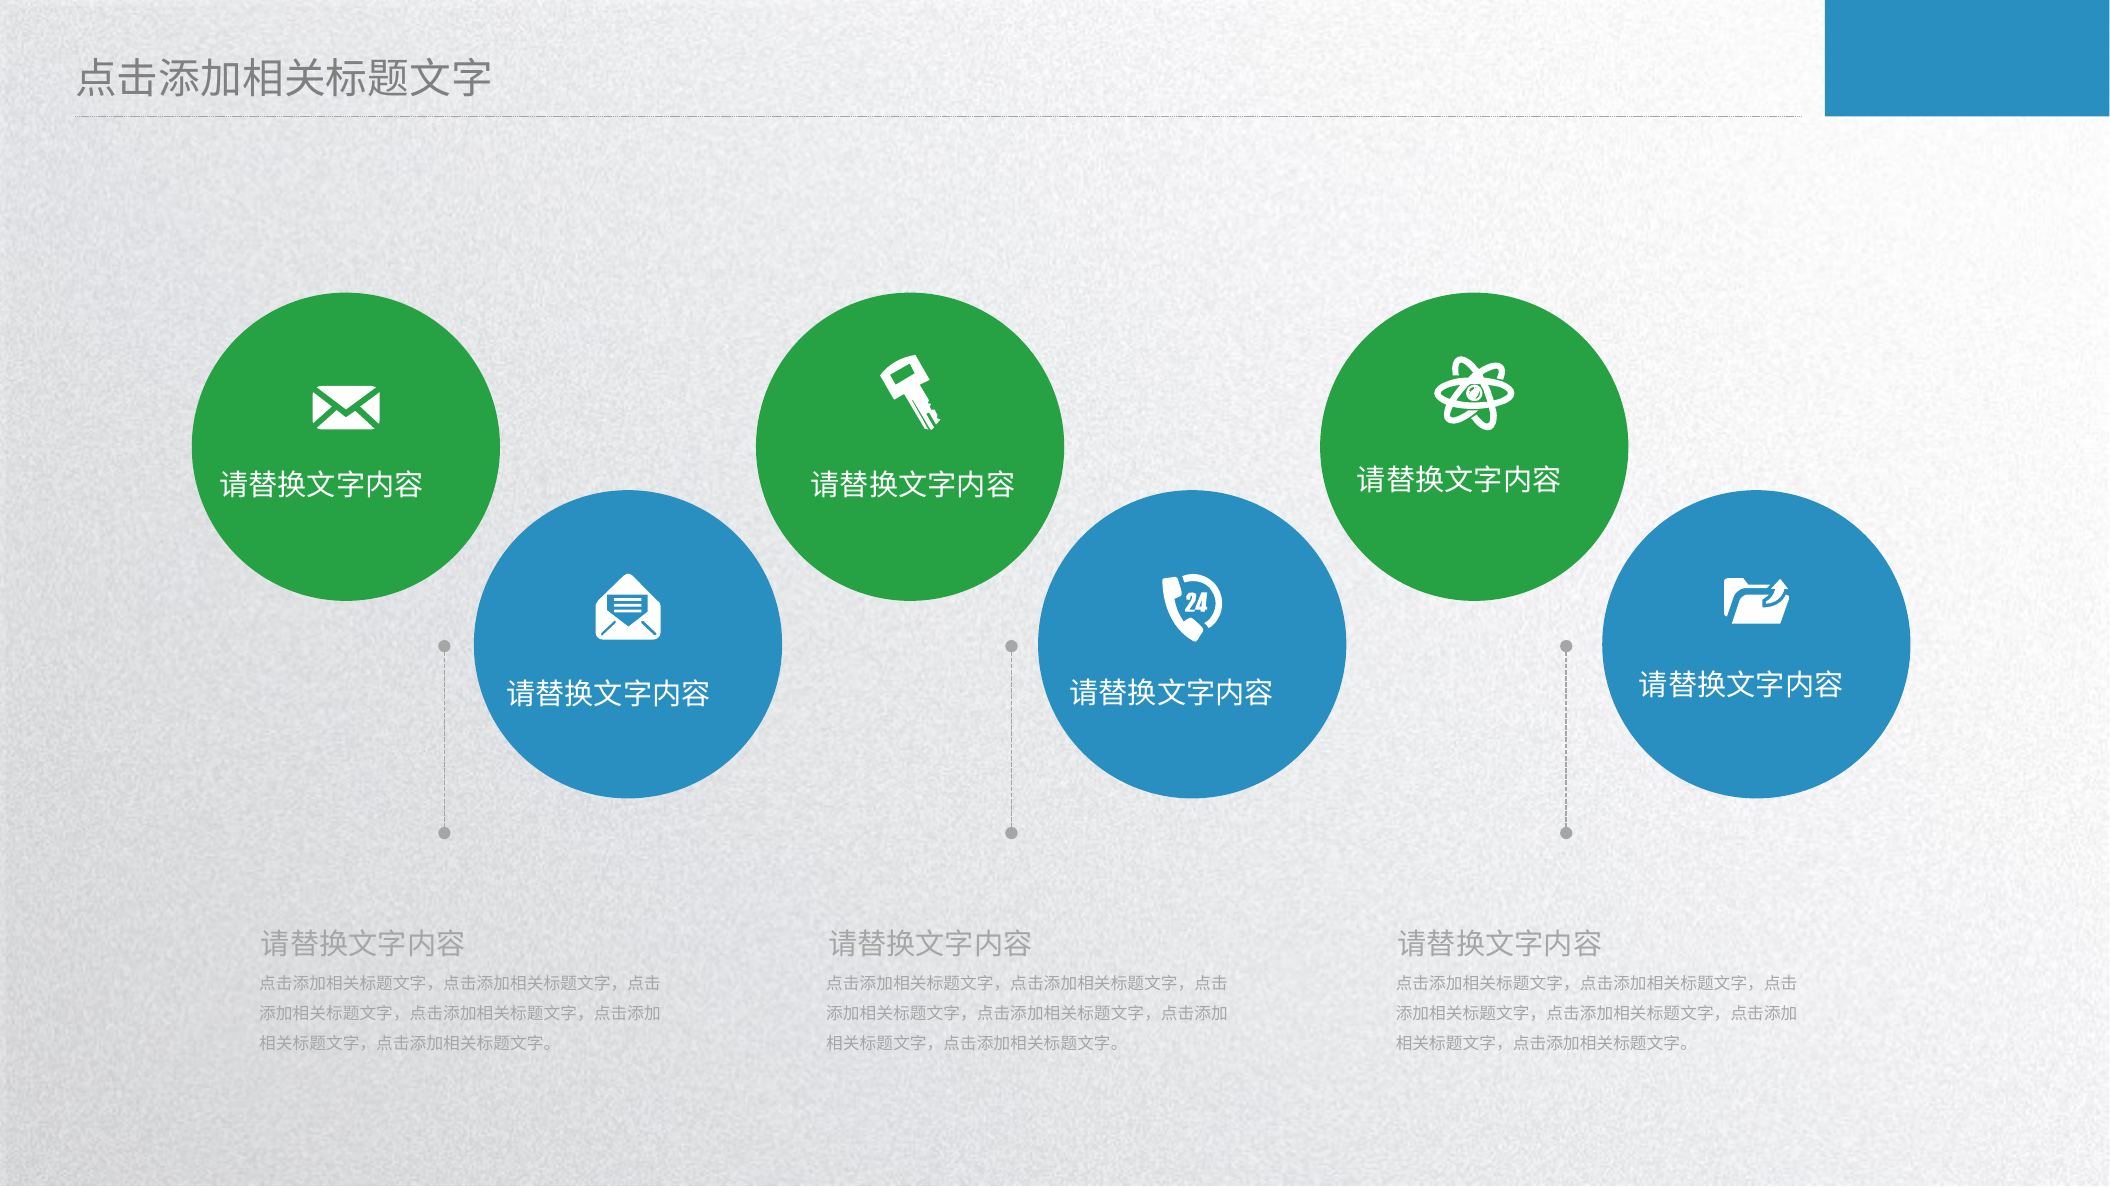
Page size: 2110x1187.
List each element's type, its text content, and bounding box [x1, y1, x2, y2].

text_box 点击添加相关标题文字，点击添加相关标题文字，点击添加相关标题文字，点击添加相关标题文字，点击添加相关标题文字，点击添加相关标题文字。 [1381, 956, 1817, 1060]
text_box 点击添加相关标题文字，点击添加相关标题文字，点击添加相关标题文字，点击添加相关标题文字，点击添加相关标题文字，点击添加相关标题文字。 [245, 956, 680, 1060]
text_box 点击添加相关标题文字 [59, 44, 563, 107]
picture [0, 0, 2110, 1186]
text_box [191, 292, 527, 601]
text_box 请替换文字内容 [245, 910, 644, 968]
text_box 点击添加相关标题文字，点击添加相关标题文字，点击添加相关标题文字，点击添加相关标题文字，点击添加相关标题文字，点击添加相关标题文字。 [812, 956, 1248, 1060]
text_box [1320, 292, 1665, 601]
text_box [1602, 490, 1947, 799]
text_box 请替换文字内容 [1381, 910, 1781, 968]
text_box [473, 490, 814, 799]
text_box 请替换文字内容 [812, 910, 1211, 968]
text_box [751, 292, 1075, 601]
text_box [1038, 490, 1378, 799]
